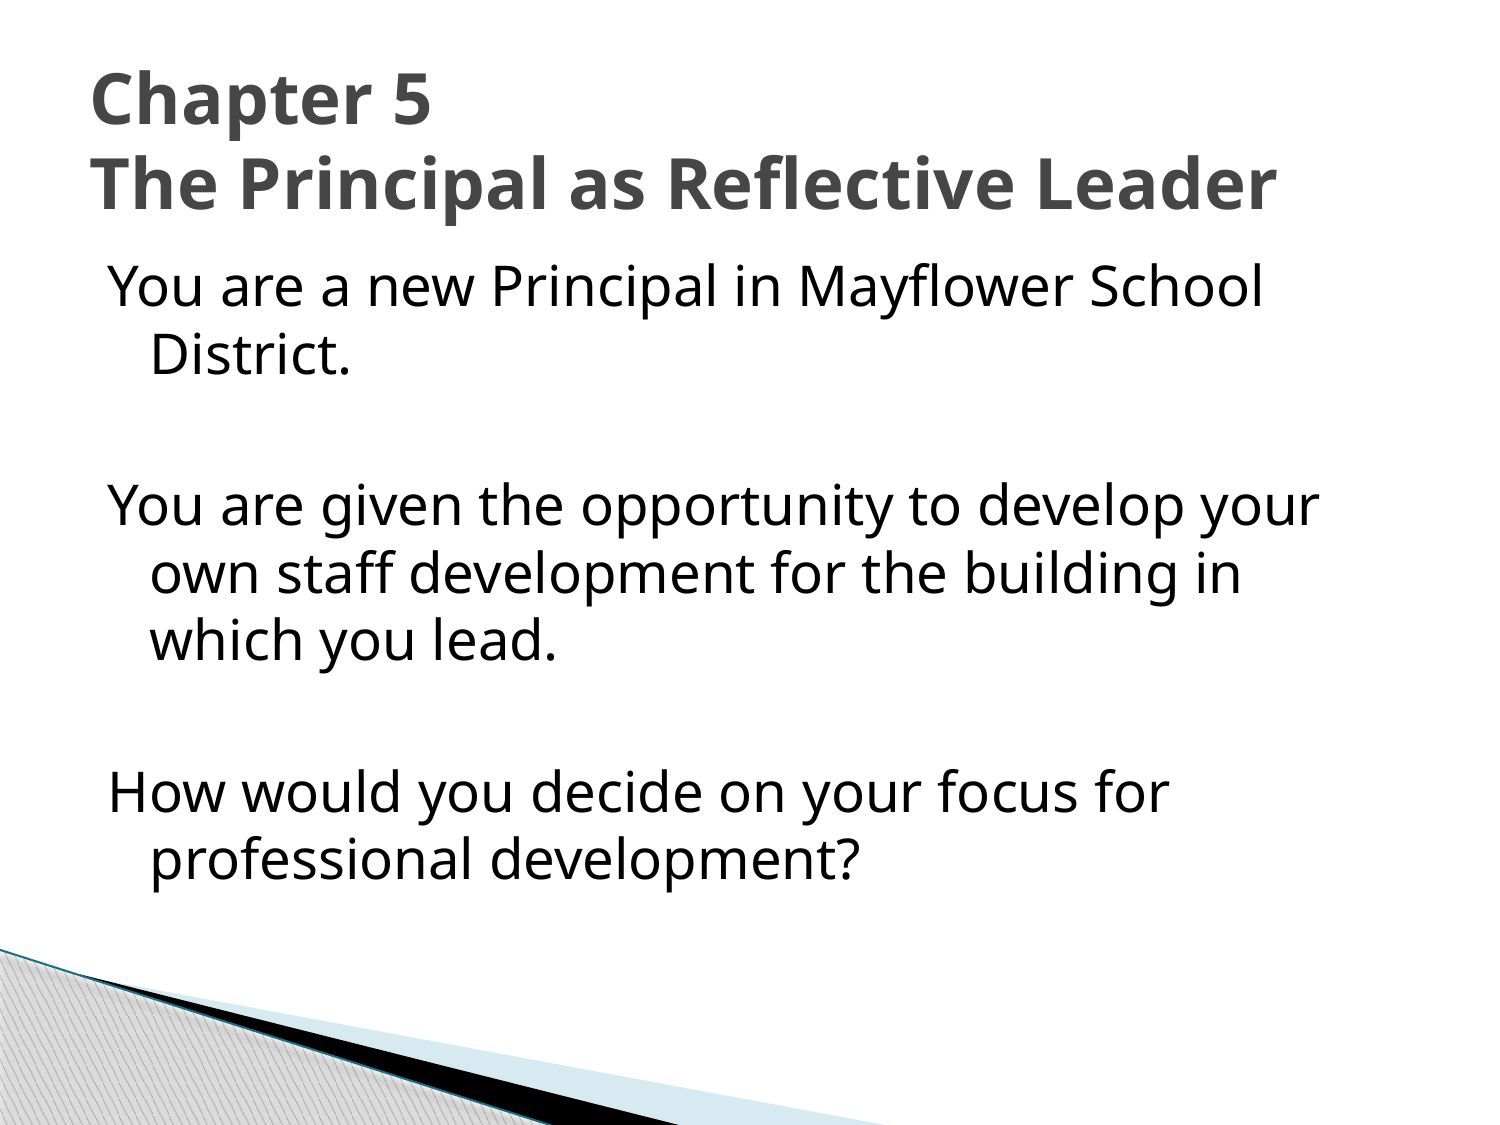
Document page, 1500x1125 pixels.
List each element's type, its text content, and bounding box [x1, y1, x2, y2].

list You are a new Principal in Mayflower School District. You are given the opportunity to develop your own staff development for the building in which you lead. How would you decide on your focus for professional development? [75, 243, 1425, 986]
title Chapter 5 The Principal as Reflective Leader [75, 45, 1425, 233]
